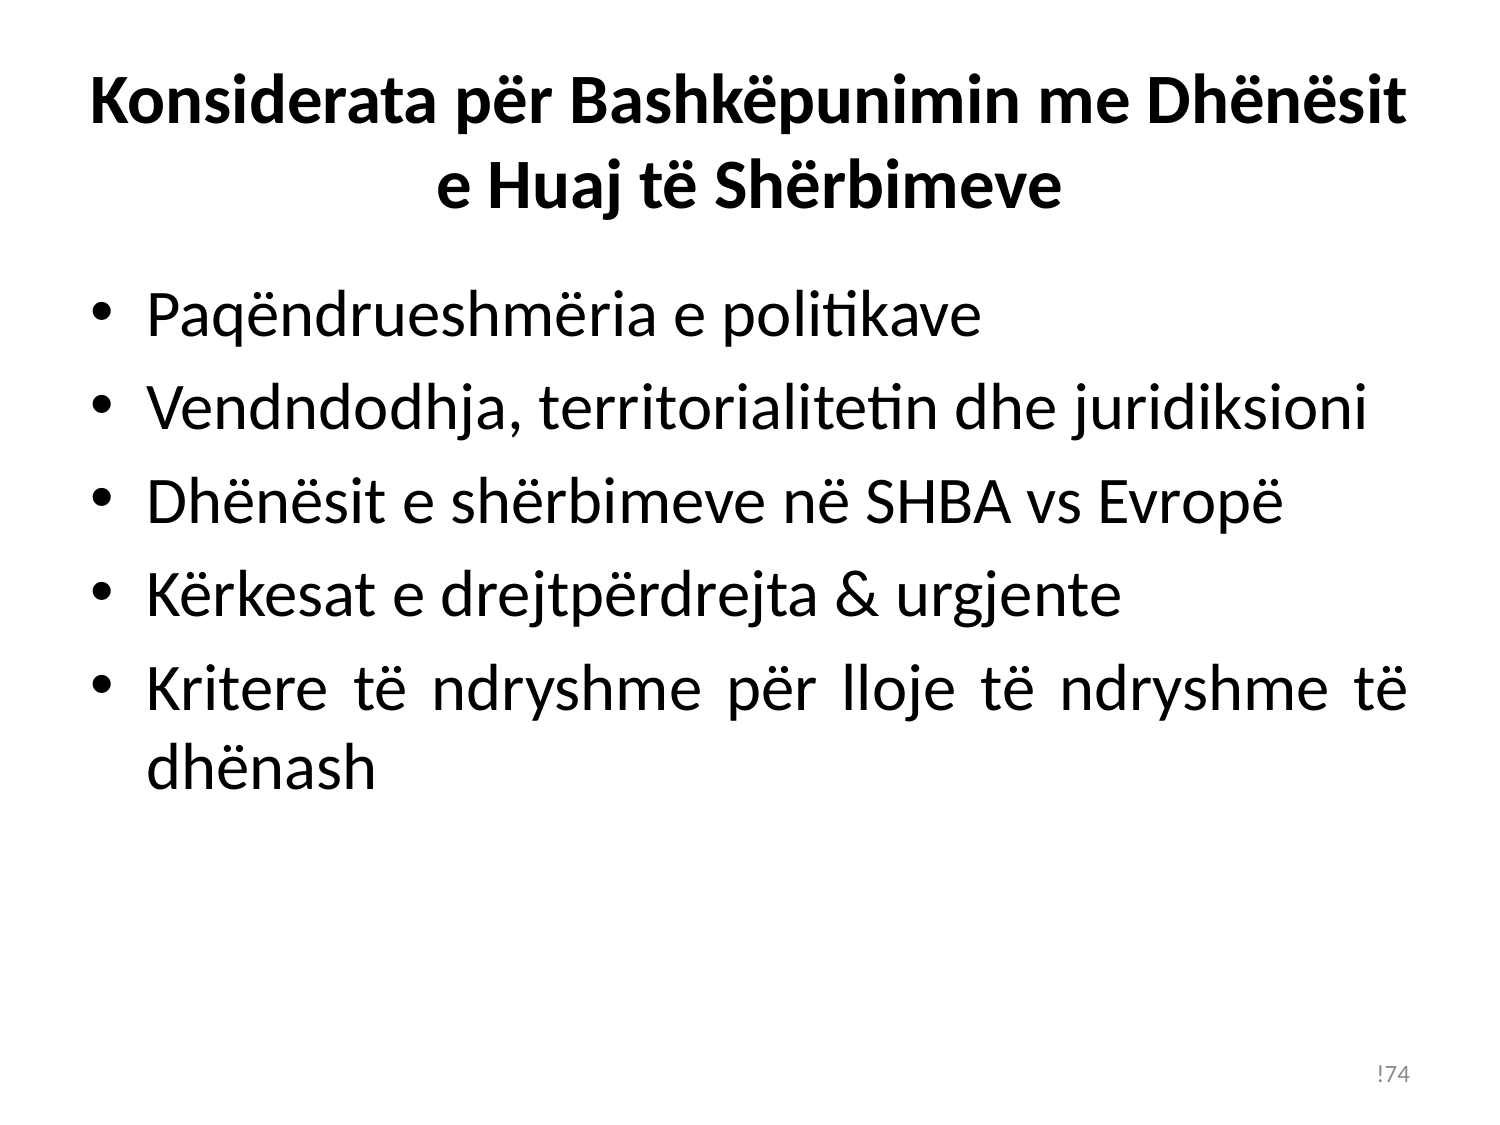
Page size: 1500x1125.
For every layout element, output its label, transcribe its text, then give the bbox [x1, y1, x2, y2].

list Paqëndrueshmëria e politikave Vendndodhja, territorialitetin dhe juridiksioni Dhënësit e shërbimeve në SHBA vs Evropë Kërkesat e drejtpërdrejta & urgjente Kritere të ndryshme për lloje të ndryshme të dhënash [75, 262, 1425, 1005]
title Konsiderata për Bashkëpunimin me Dhënësit e Huaj të Shërbimeve [75, 45, 1425, 233]
slide_number !74 [1074, 1042, 1425, 1103]
